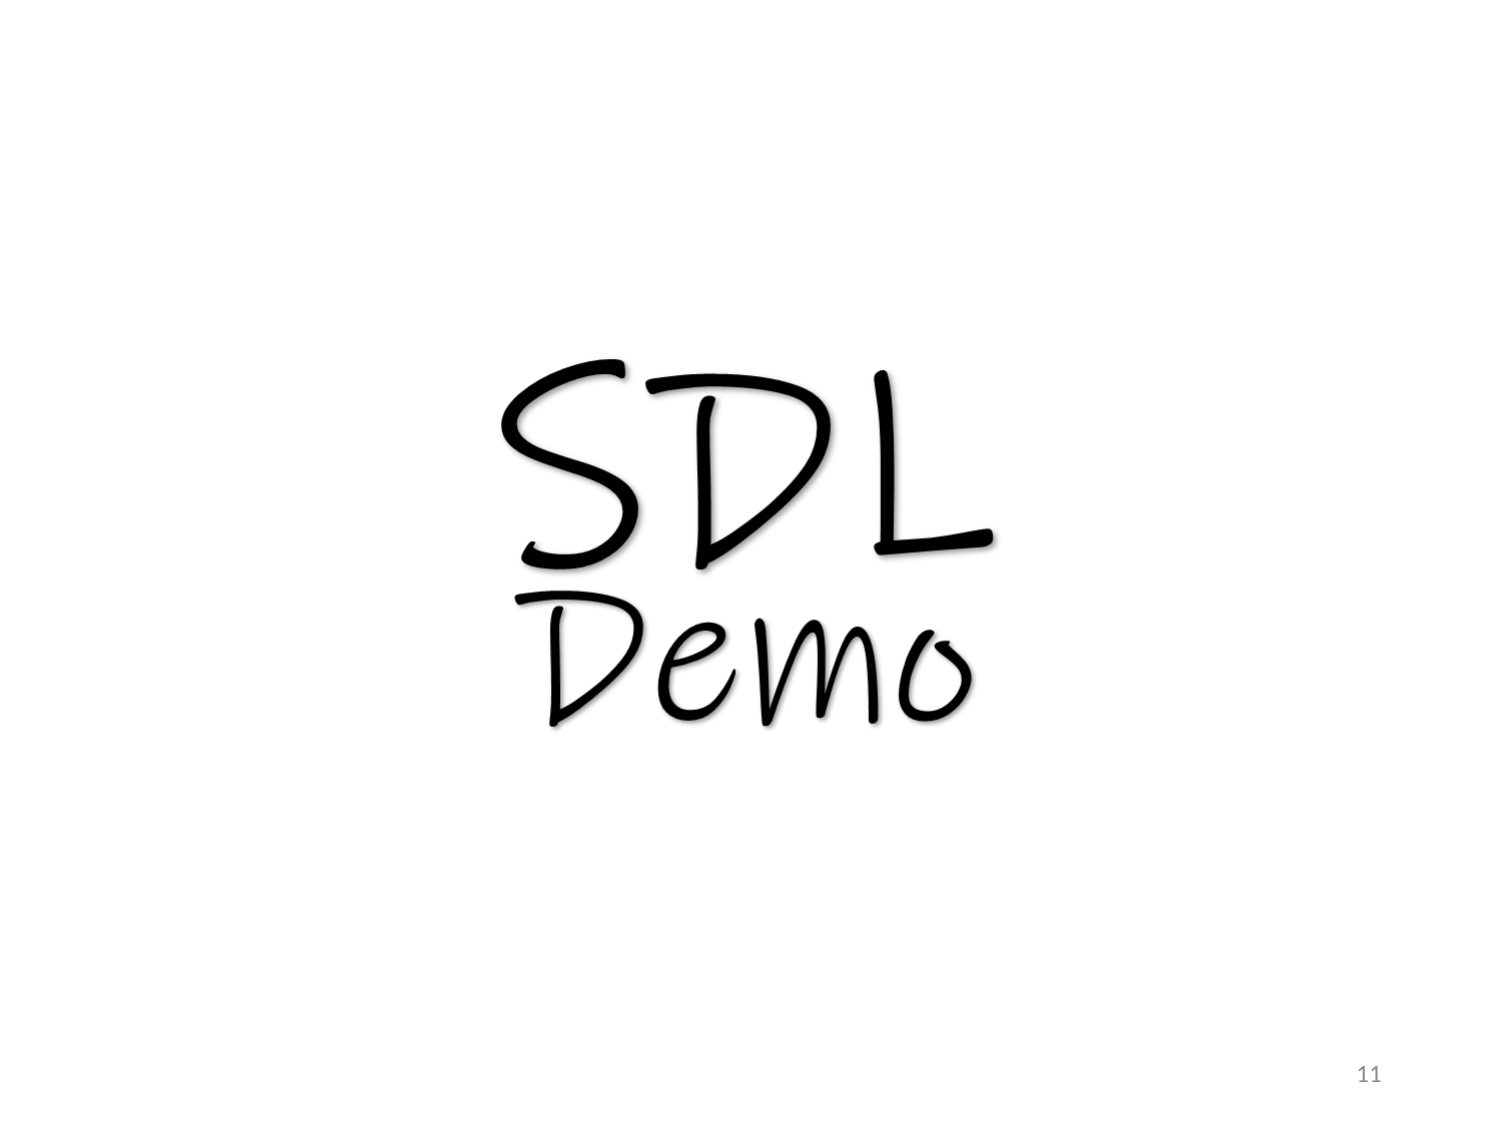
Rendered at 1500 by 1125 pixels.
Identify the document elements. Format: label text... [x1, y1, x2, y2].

picture [311, 211, 1189, 914]
slide_number 11 [1059, 1042, 1397, 1103]
